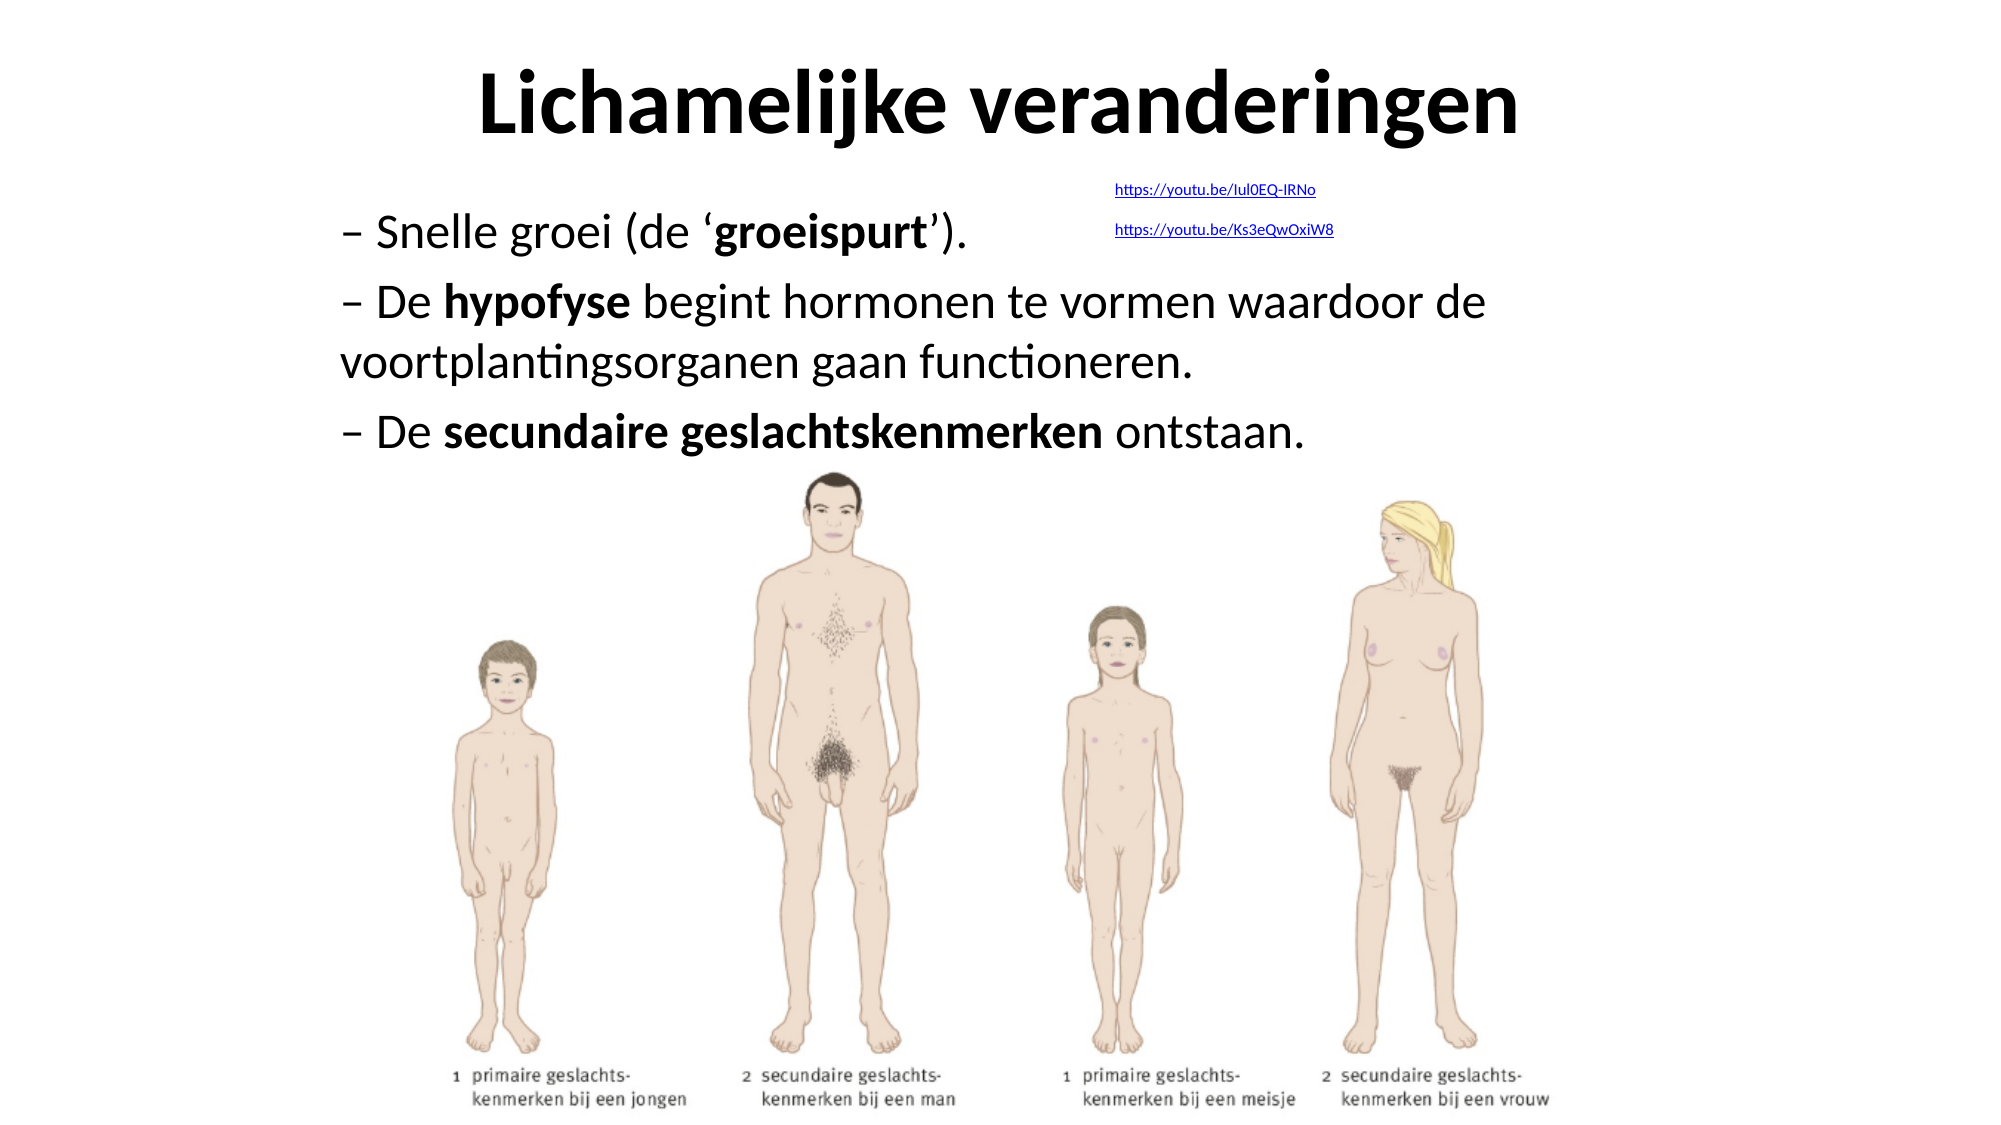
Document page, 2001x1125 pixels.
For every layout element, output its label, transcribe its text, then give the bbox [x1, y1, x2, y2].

text_box https://youtu.be/Iul0EQ-IRNo https://youtu.be/Ks3eQwOxiW8 [1099, 171, 1850, 246]
list – Snelle groei (de ‘groeispurt’). – De hypofyse begint hormonen te vormen waardoor de voortplantingsorganen gaan functioneren. – De secundaire geslachtskenmerken ontstaan. [324, 191, 1675, 934]
title Lichamelijke veranderingen [324, 3, 1675, 191]
picture [439, 461, 1561, 1122]
